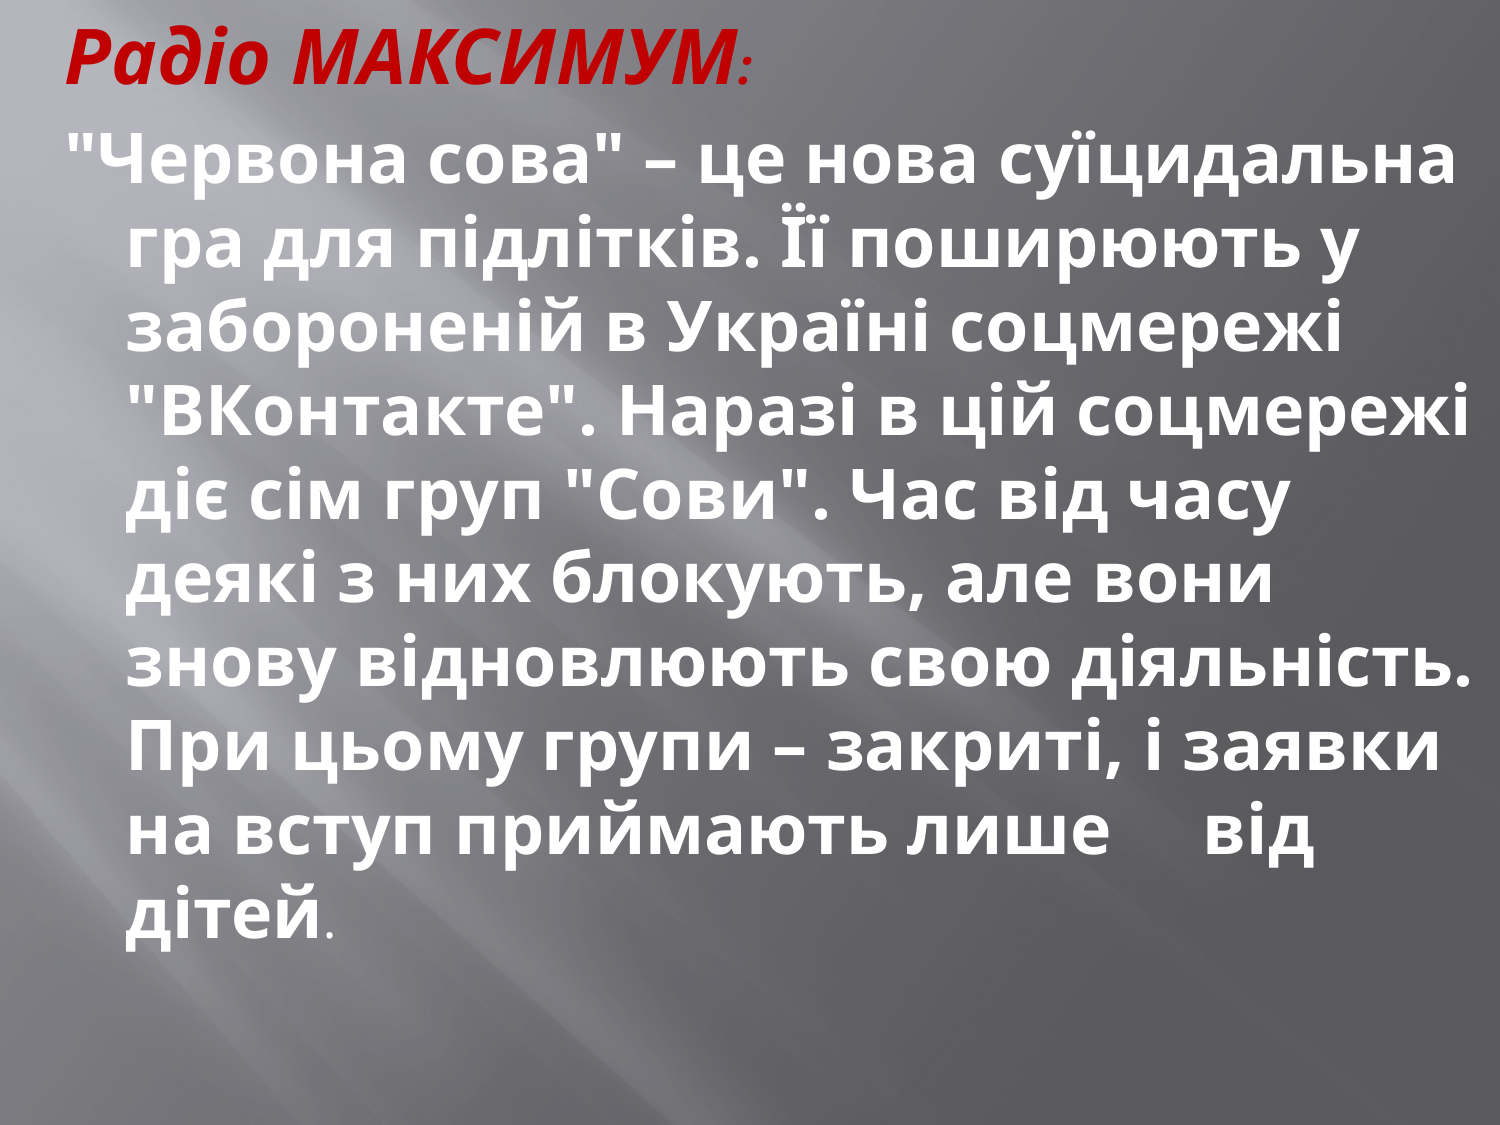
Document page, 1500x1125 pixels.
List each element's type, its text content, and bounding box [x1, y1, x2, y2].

list Радіо МАКСИМУМ: "Червона сова" – це нова суїцидальна гра для підлітків. Її поширюють у забороненій в Україні соцмережі "ВКонтакте". Наразі в цій соцмережі діє сім груп "Сови". Час від часу деякі з них блокують, але вони знову відновлюють свою діяльність. При цьому групи – закриті, і заявки на вступ приймають лише від дітей. [29, 0, 1500, 965]
